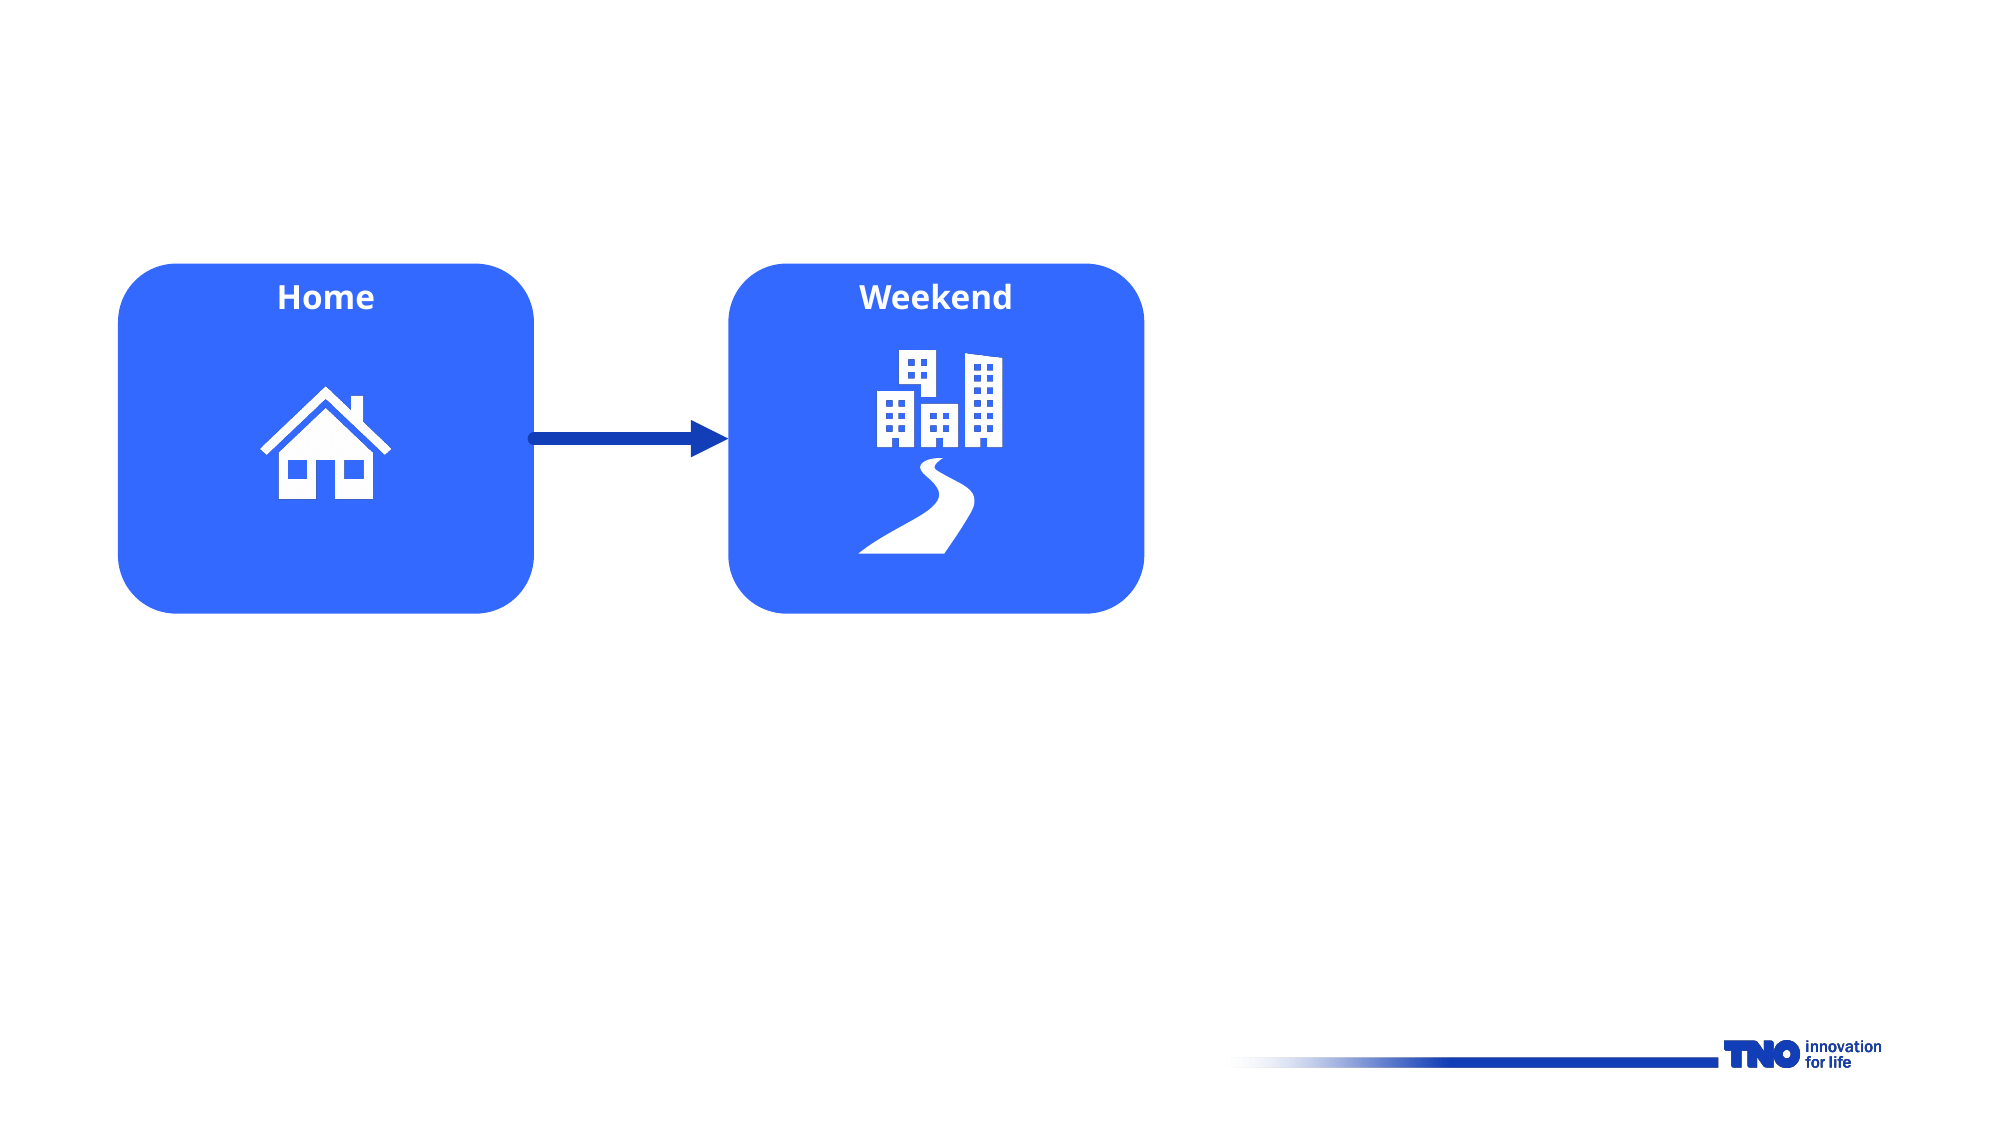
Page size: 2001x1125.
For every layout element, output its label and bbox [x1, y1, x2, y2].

picture [1222, 1040, 1882, 1068]
text_box [117, 263, 534, 614]
text_box [728, 263, 1145, 614]
